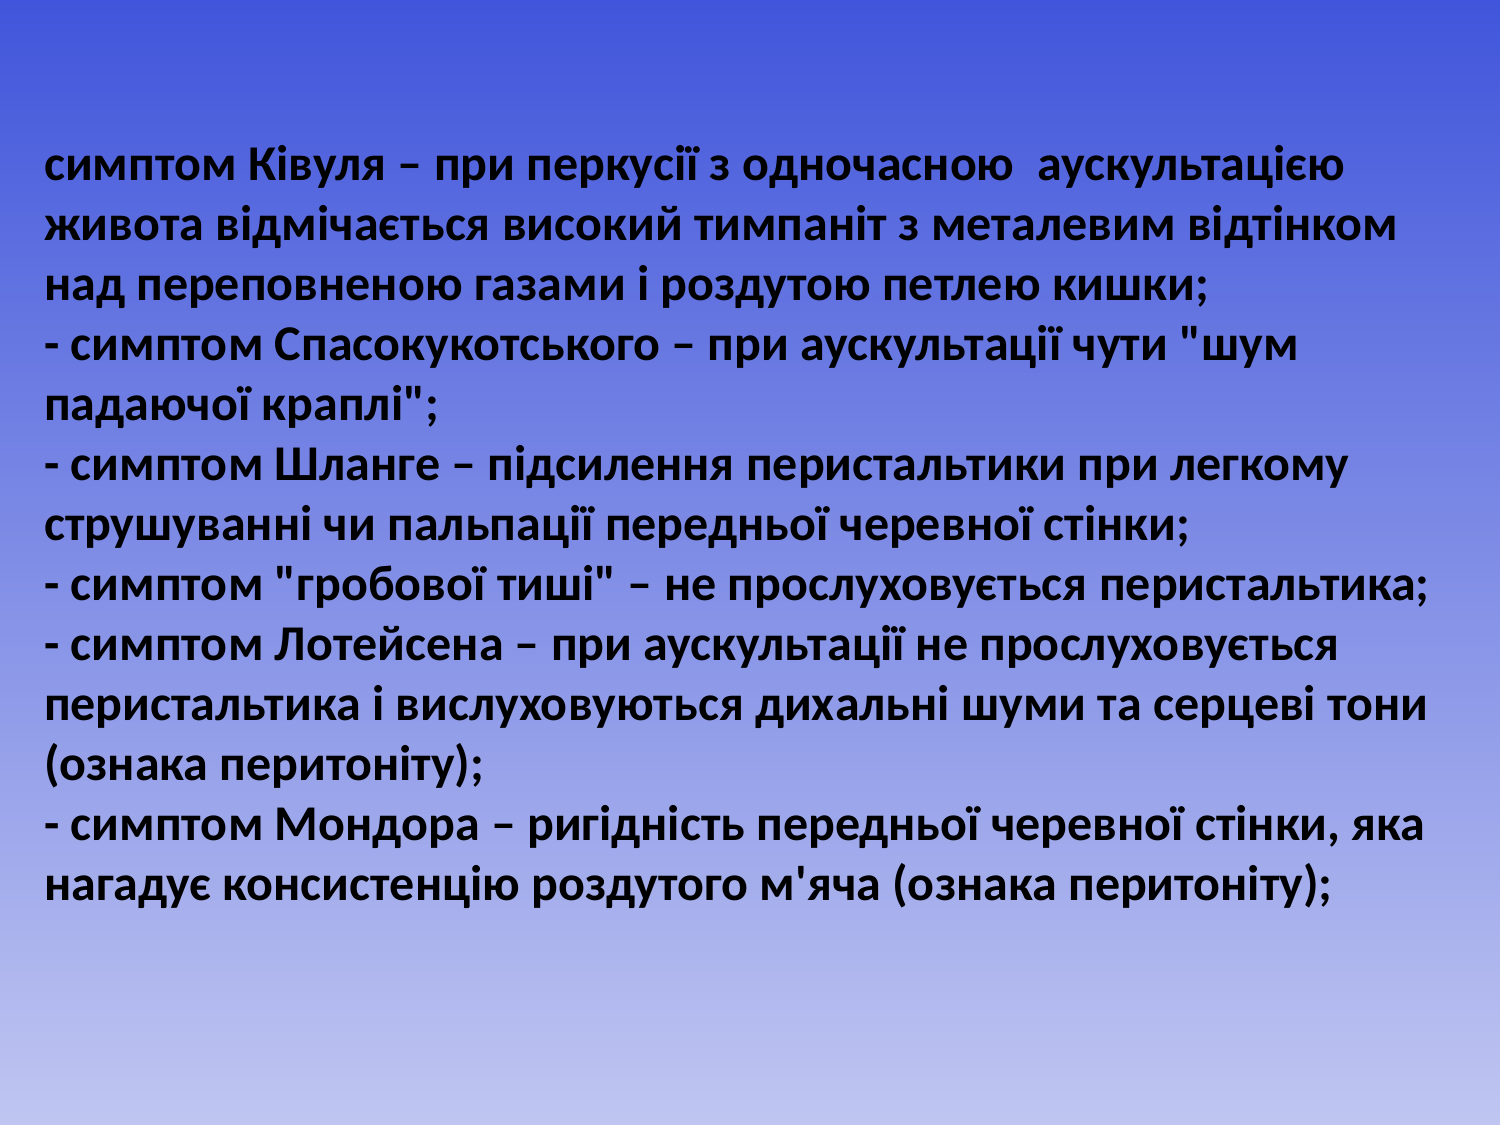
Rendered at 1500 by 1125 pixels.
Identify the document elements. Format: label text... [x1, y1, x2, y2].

text_box симптом Ківуля – при перкусії з одночасною аускультацією живота відмічається високий тимпаніт з металевим відтінком над переповненою газами і роздутою петлею кишки; - симптом Спасокукотського – при аускультації чути "шум падаючої краплі"; - симптом Шланге – підсилення перистальтики при легкому струшуванні чи пальпації передньої черевної стінки; - симптом "гробової тиші" – не прослуховується перистальтика; - симптом Лотейсена – при аускультації не прослуховується перистальтика і вислуховуються дихальні шуми та серцеві тони (ознака перитоніту); - симптом Мондора – ригідність передньої черевної стінки, яка нагадує консистенцію роздутого м'яча (ознака перитоніту); [29, 123, 1471, 918]
